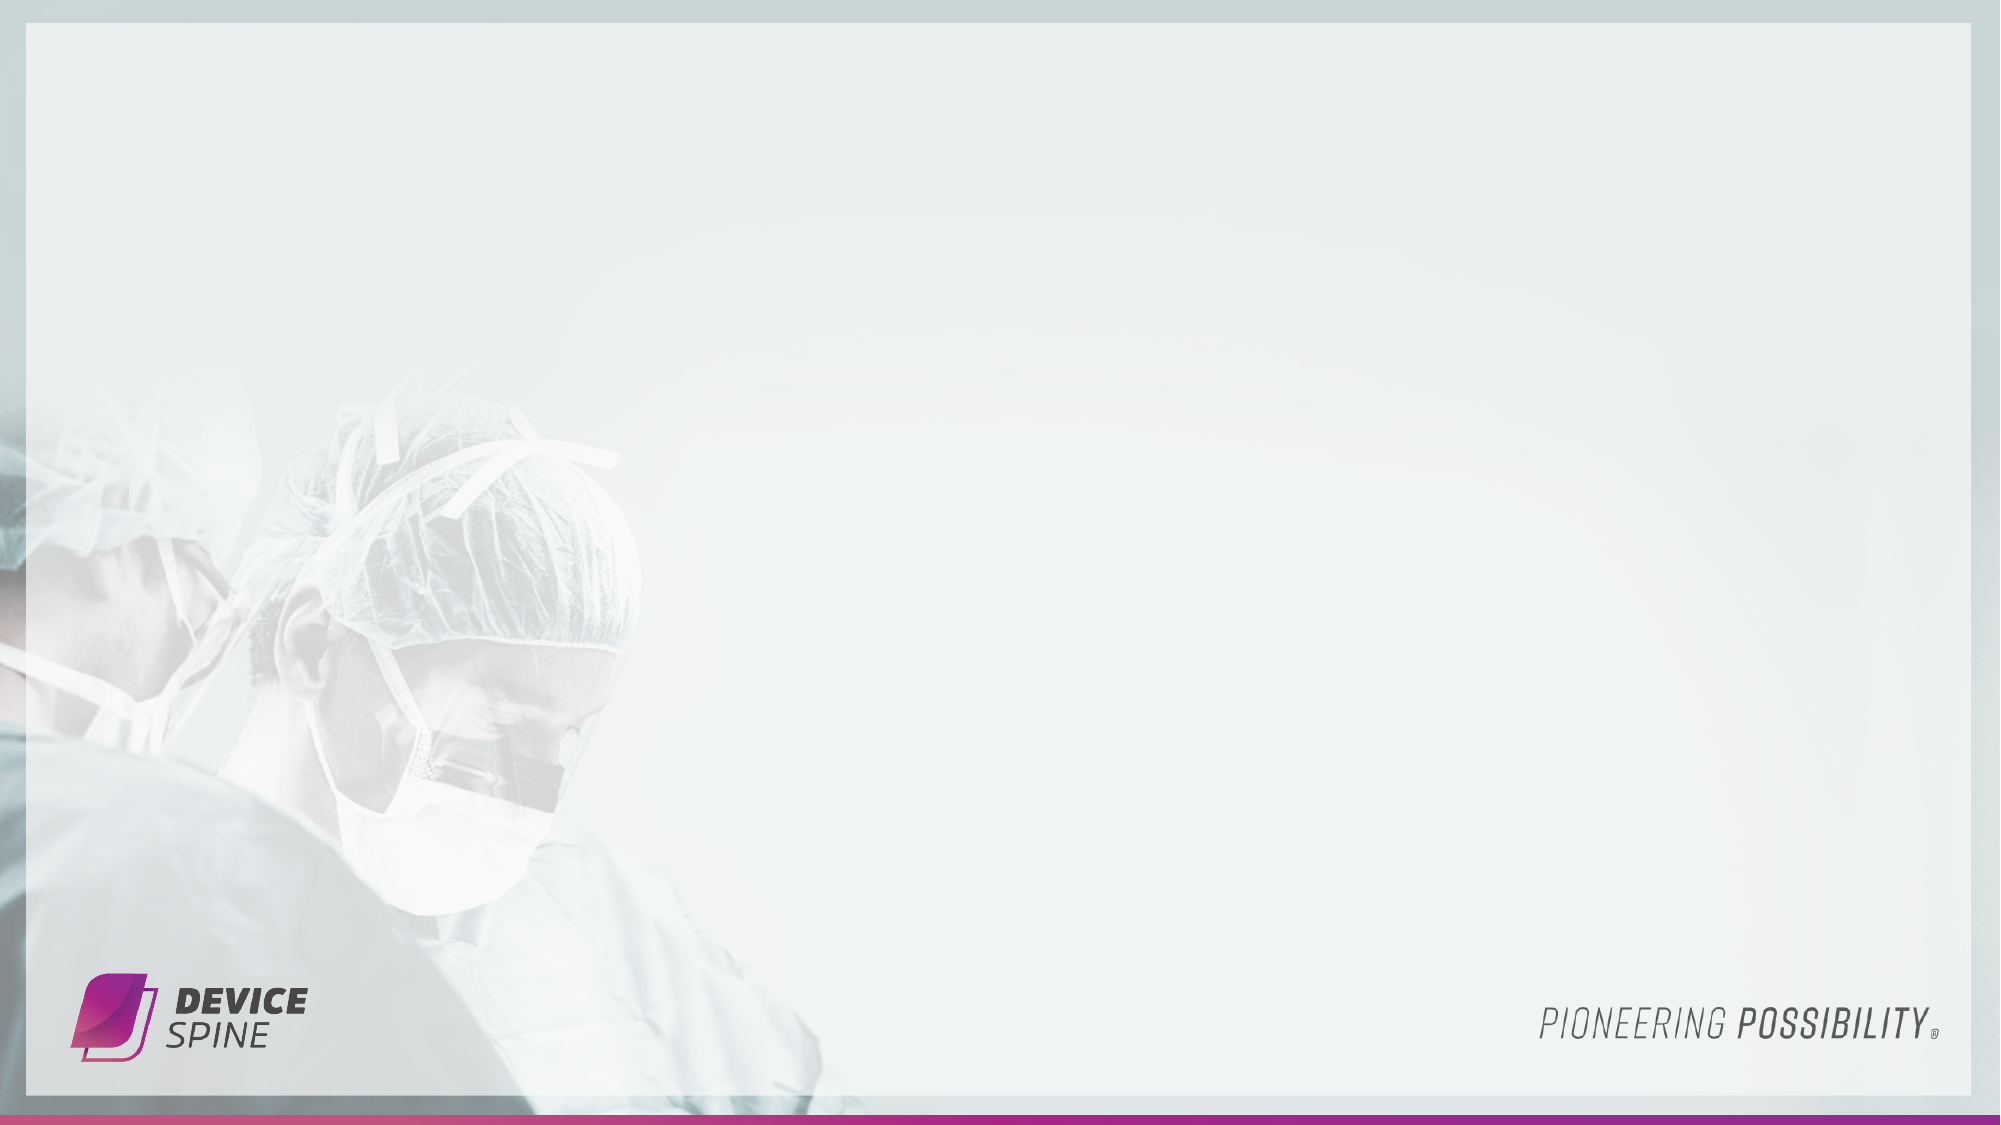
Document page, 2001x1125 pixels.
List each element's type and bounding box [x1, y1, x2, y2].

picture [0, 973, 2000, 1125]
